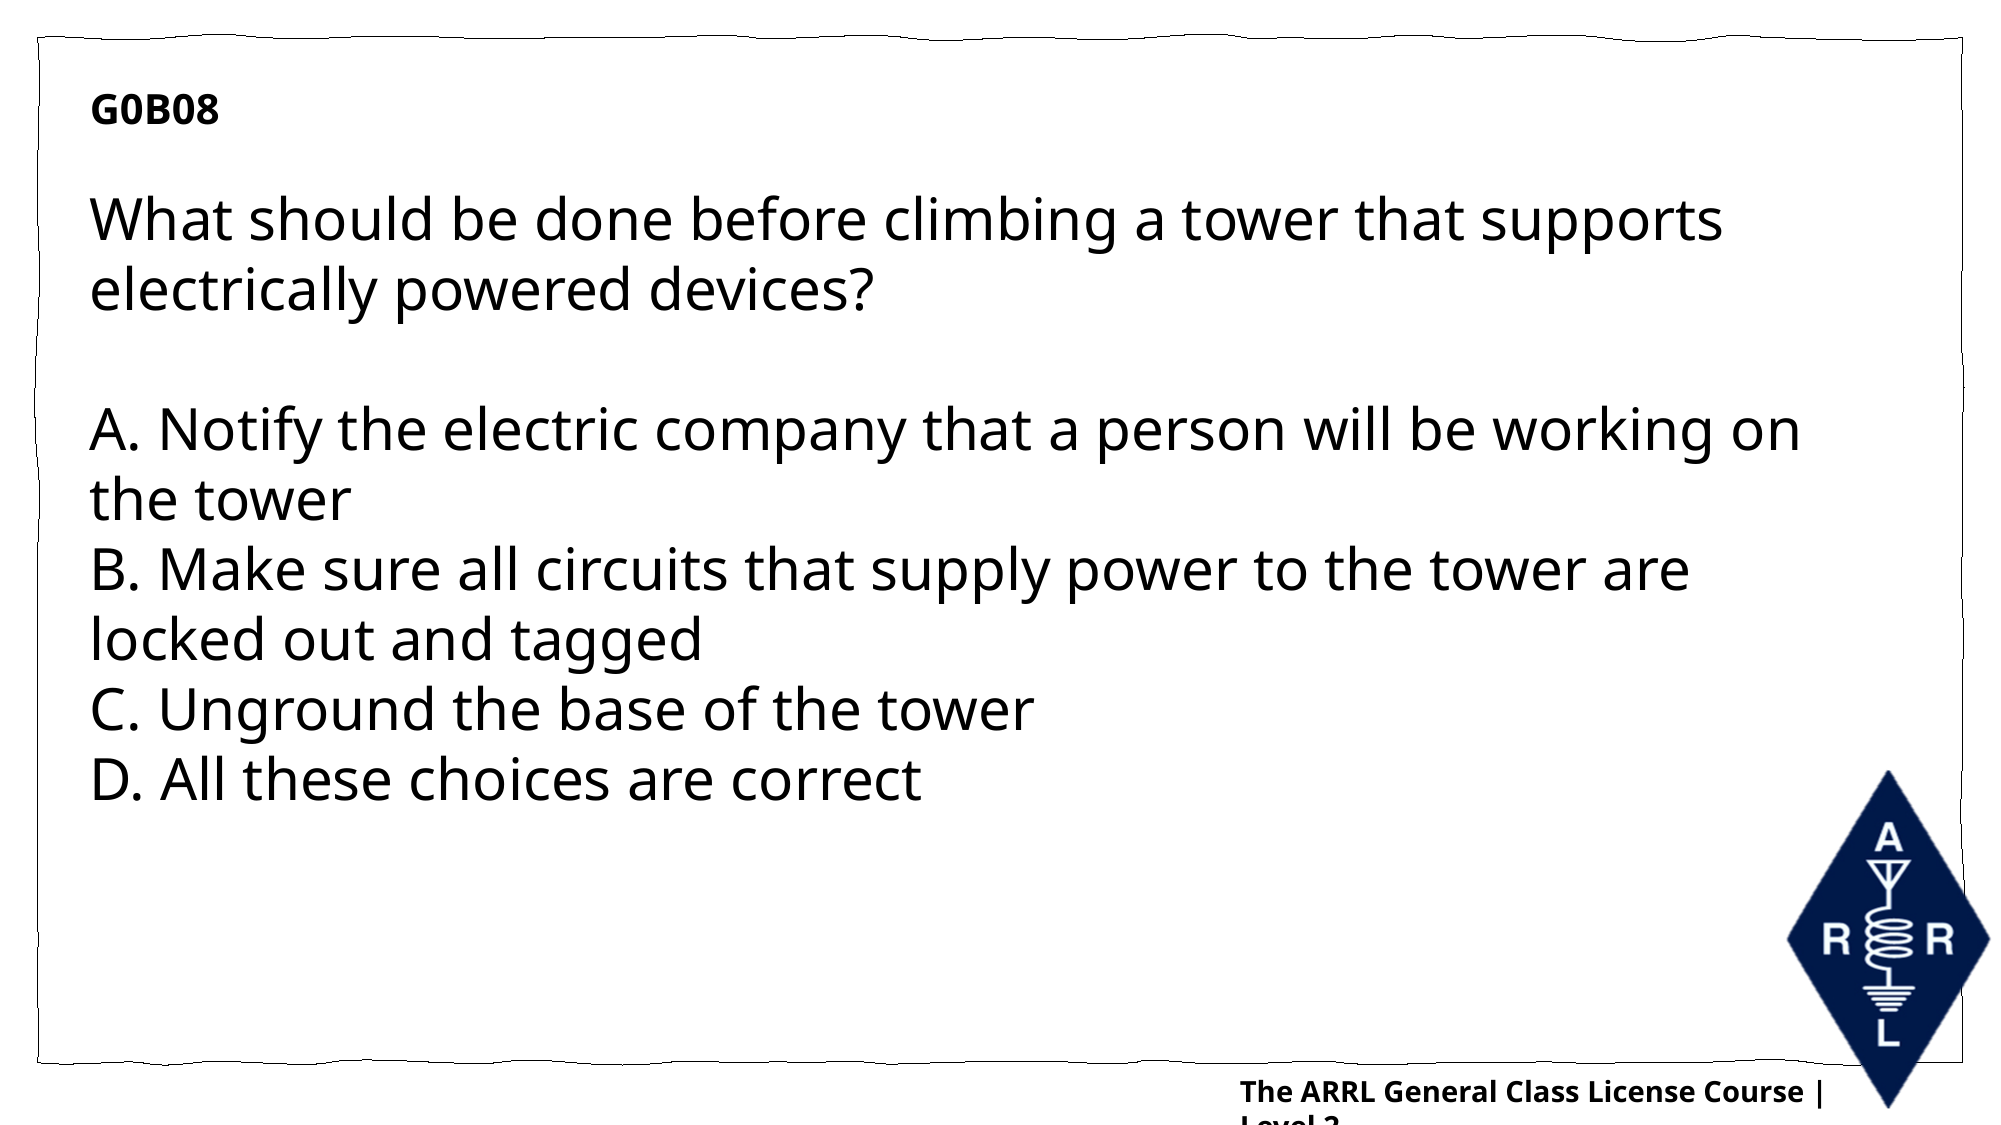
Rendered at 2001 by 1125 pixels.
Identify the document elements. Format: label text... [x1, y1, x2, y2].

text_box G0B08 What should be done before climbing a tower that supports electrically powered devices? A. Notify the electric company that a person will be working on the tower B. Make sure all circuits that supply power to the tower are locked out and tagged C. Unground the base of the tower D. All these choices are correct [75, 75, 1850, 820]
picture [1773, 752, 1999, 1125]
